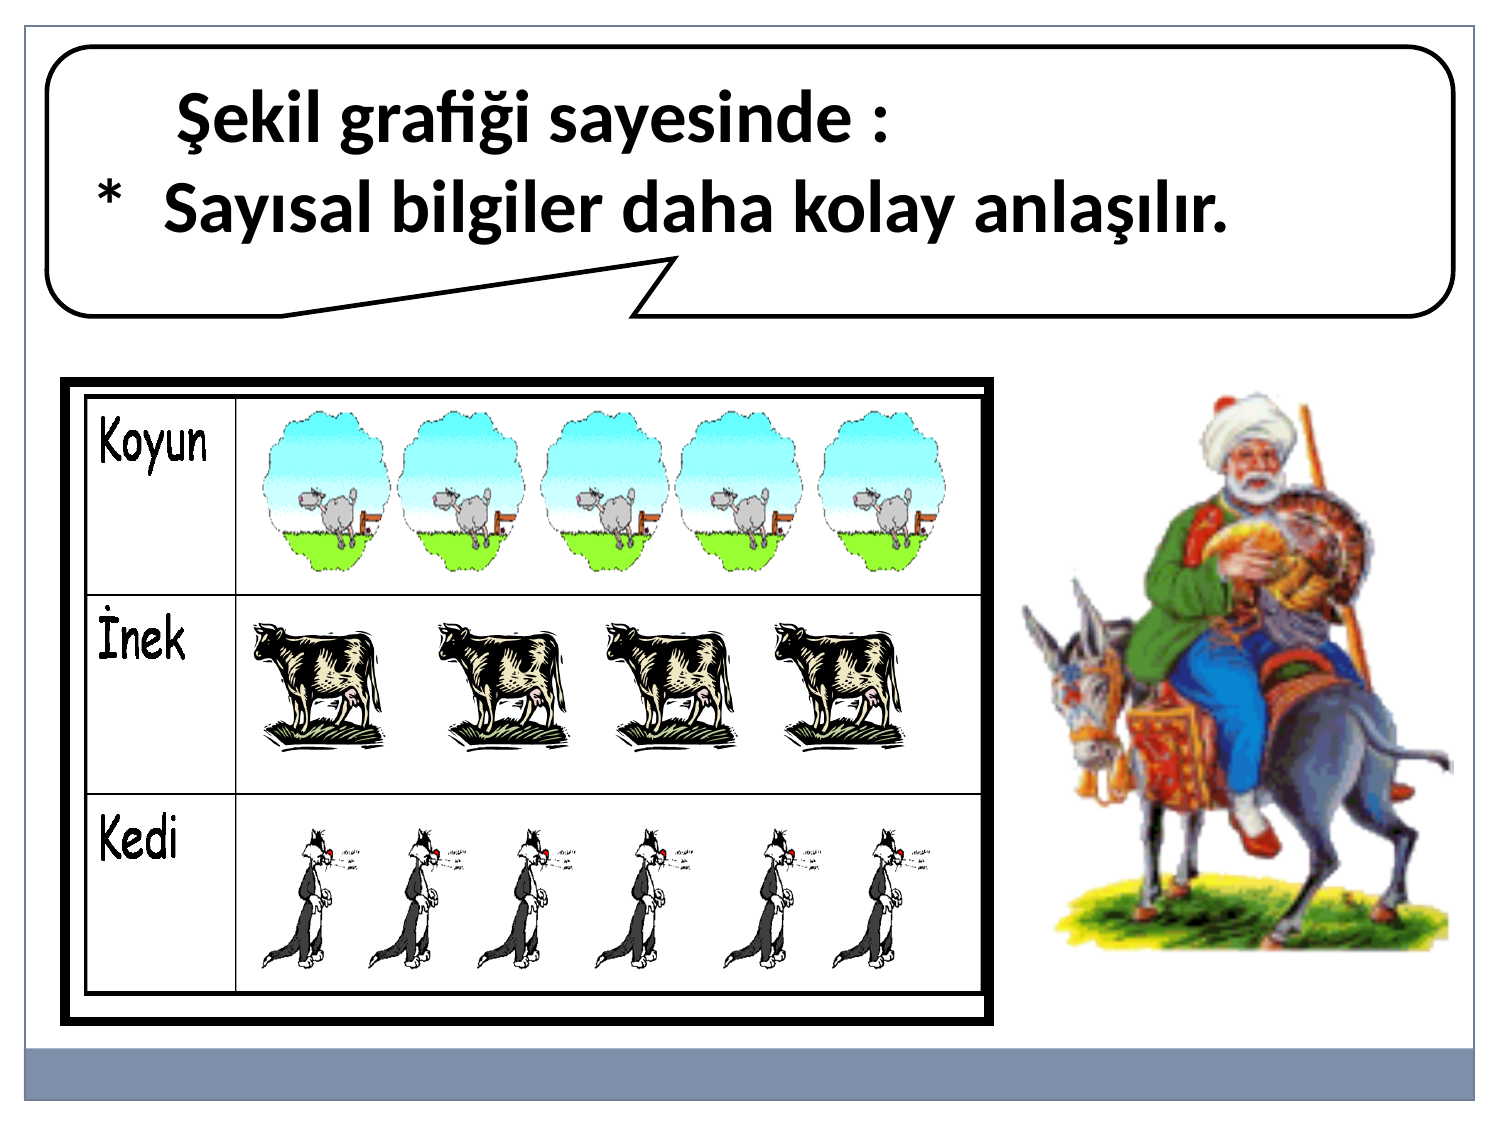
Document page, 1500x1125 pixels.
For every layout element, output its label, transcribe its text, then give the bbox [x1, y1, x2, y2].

text_box Şekil grafiği sayesinde : * Sayısal bilgiler daha kolay anlaşılır. [46, 46, 1454, 317]
picture [70, 386, 985, 1017]
picture [1019, 351, 1454, 962]
